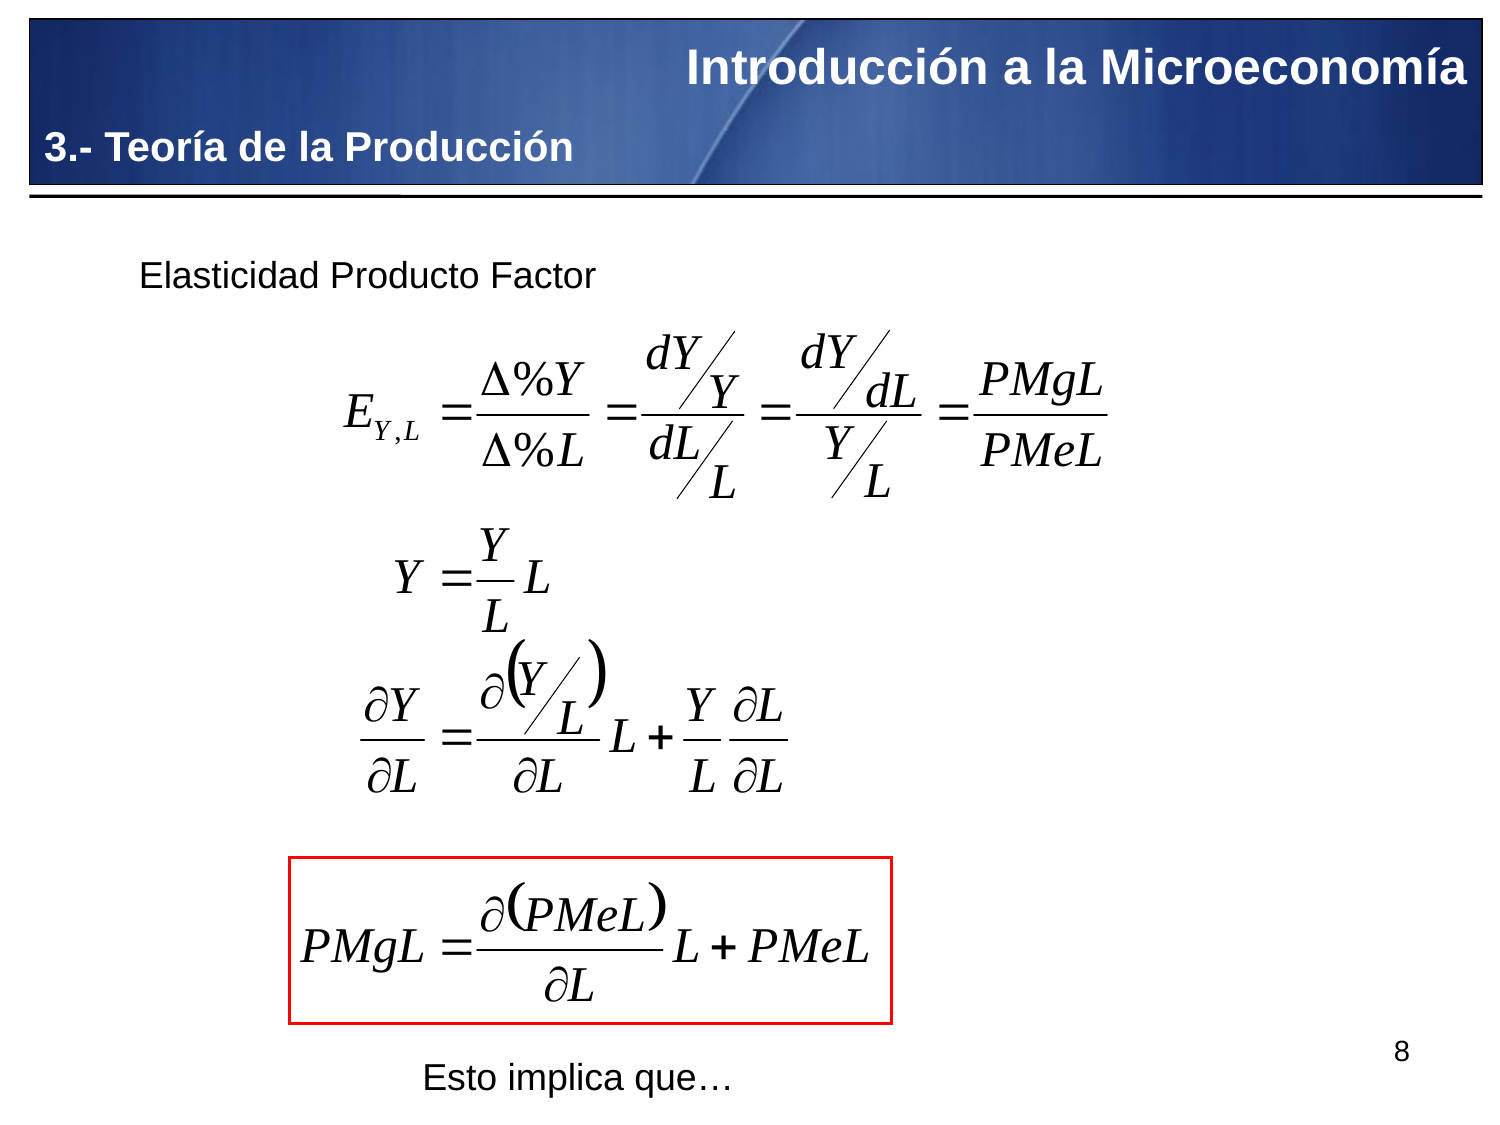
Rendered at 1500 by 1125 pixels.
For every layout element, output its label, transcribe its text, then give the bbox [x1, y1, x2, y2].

text_box Introducción a la Microeconomía [608, 26, 1483, 102]
text_box 3.- Teoría de la Producción [29, 112, 632, 178]
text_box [291, 318, 1118, 1012]
text_box [289, 1018, 892, 1024]
slide_number 8 [1074, 1024, 1426, 1103]
text_box [29, 19, 1483, 185]
text_box Esto implica que… [407, 1045, 857, 1106]
text_box Elasticidad Producto Factor [123, 243, 869, 304]
